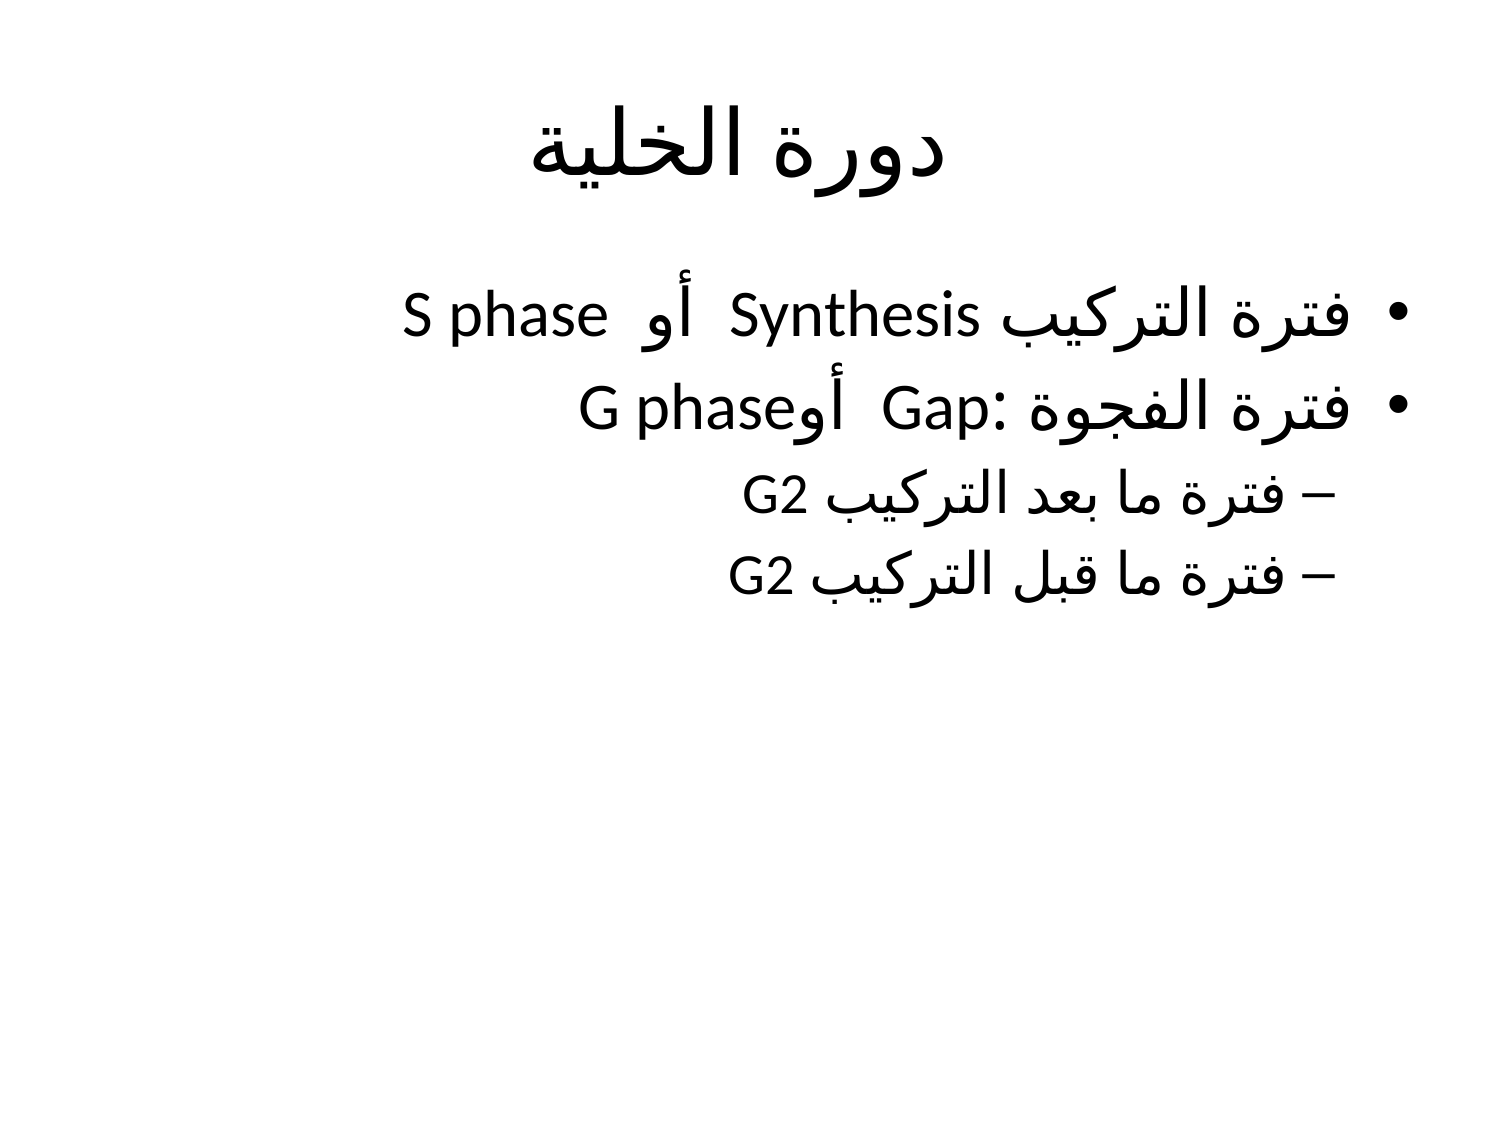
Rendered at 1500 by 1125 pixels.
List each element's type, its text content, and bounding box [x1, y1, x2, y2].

list فترة التركيب Synthesis أو S phase فترة الفجوة :Gap أوG phase فترة ما بعد التركيب G2 فترة ما قبل التركيب G2 [75, 262, 1425, 1005]
title دورة الخلية [75, 45, 1425, 233]
